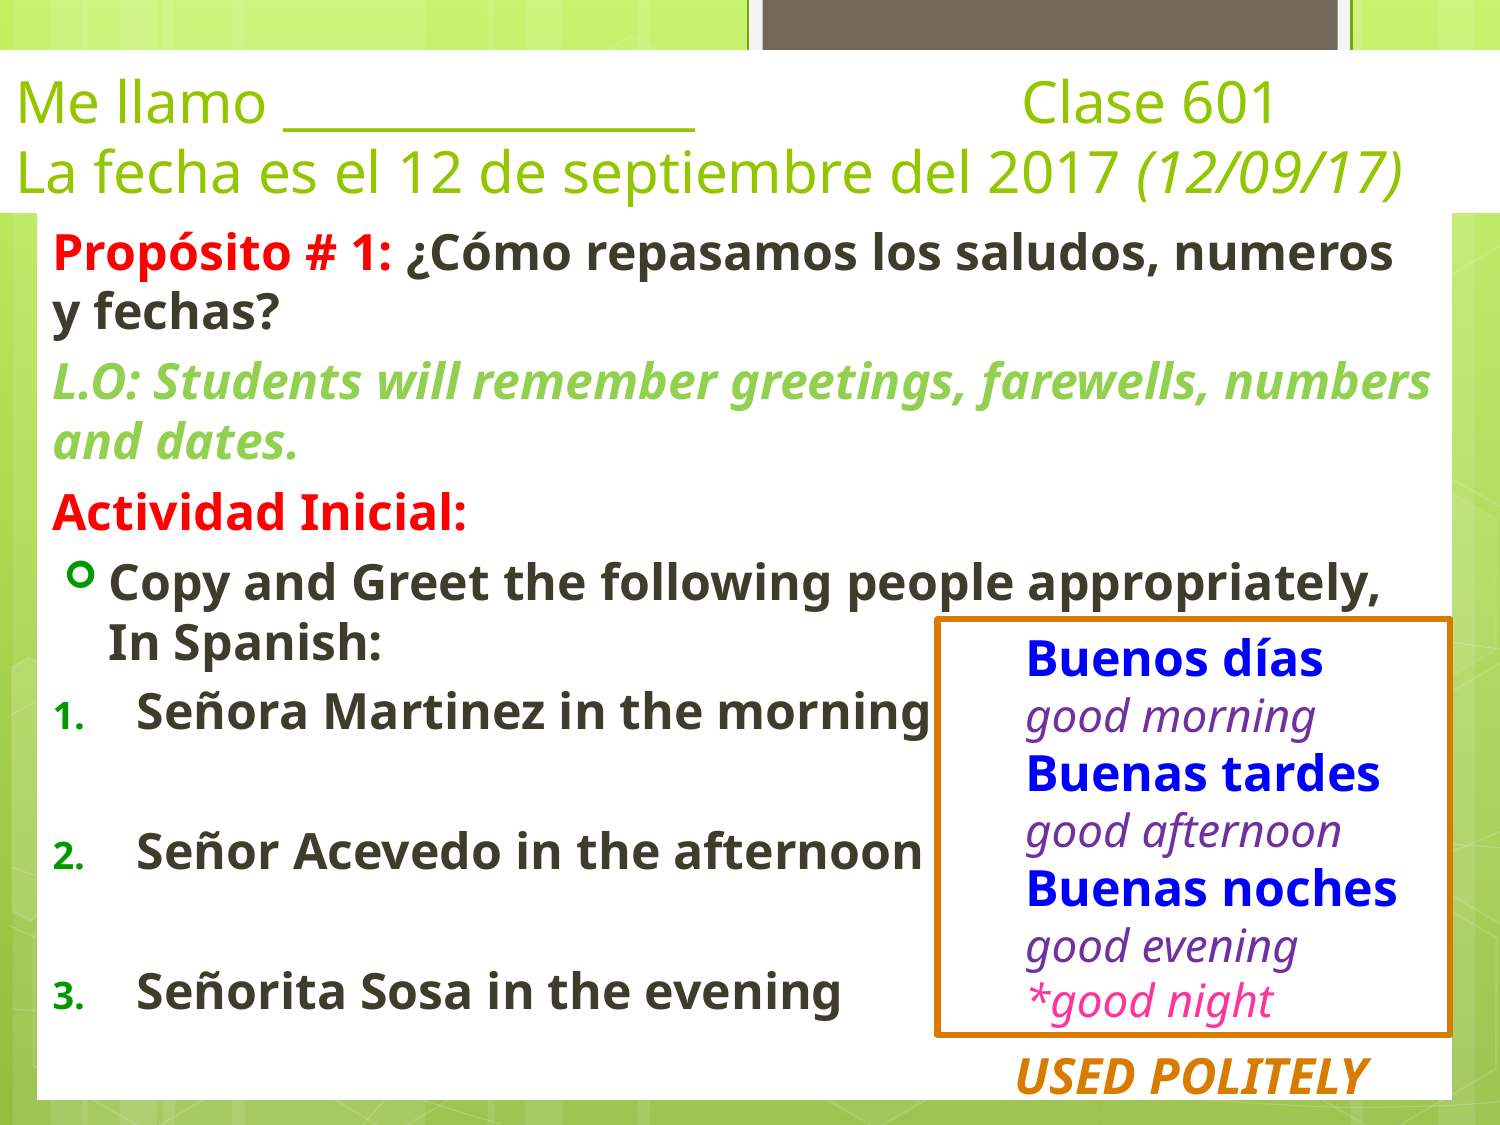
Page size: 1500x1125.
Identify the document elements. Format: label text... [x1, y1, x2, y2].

title Me llamo ________________ Clase 601 La fecha es el 12 de septiembre del 2017 (12/09/17) [0, 50, 1500, 213]
list Propósito # 1: ¿Cómo repasamos los saludos, numeros y fechas? L.O: Students will remember greetings, farewells, numbers and dates. Actividad Inicial: Copy and Greet the following people appropriately, In Spanish: Señora Martinez in the morning Señor Acevedo in the afternoon Señorita Sosa in the evening [37, 212, 1452, 1100]
text_box USED POLITELY [1000, 1036, 1383, 1112]
text_box [936, 618, 1451, 1036]
